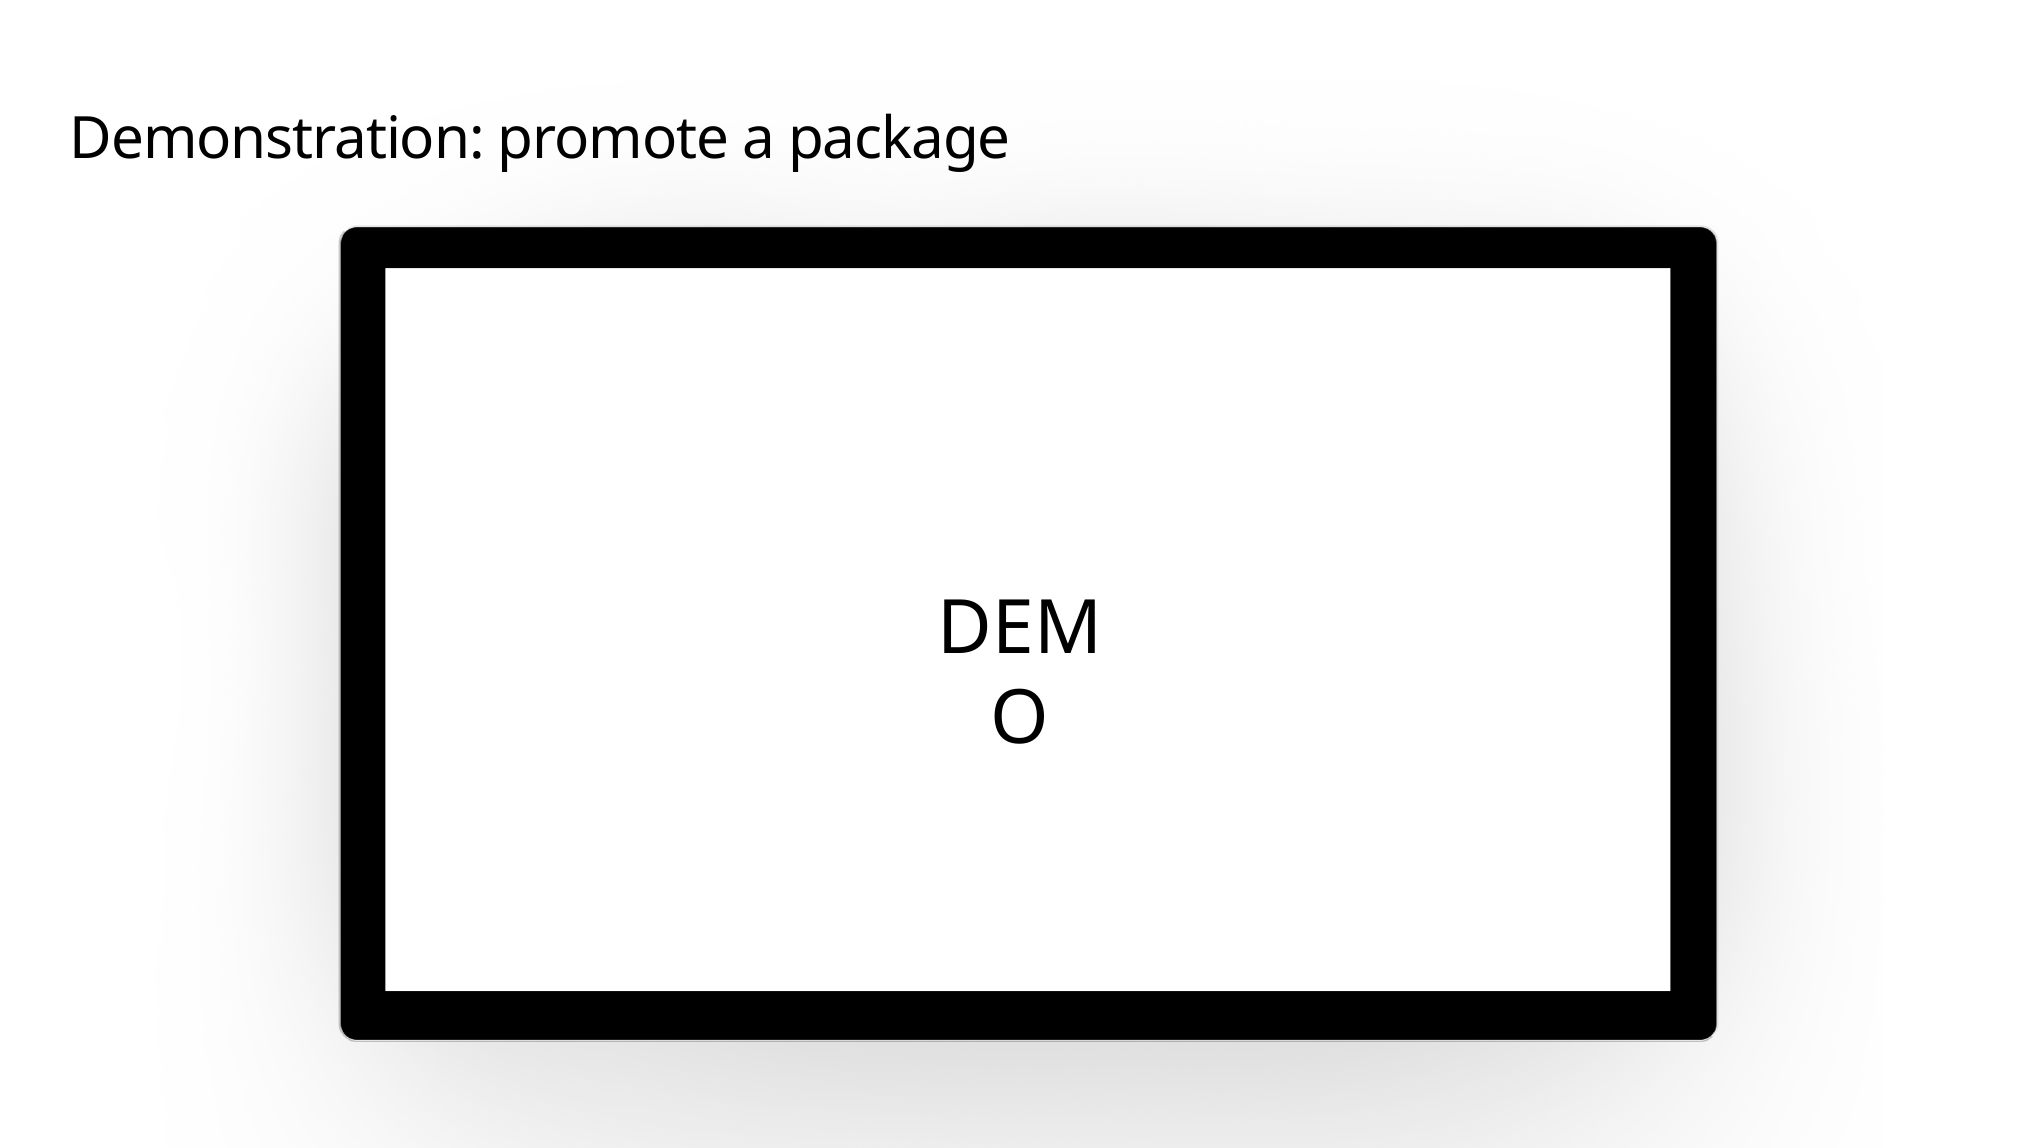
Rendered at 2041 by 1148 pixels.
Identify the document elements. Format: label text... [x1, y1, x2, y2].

text_box DEMO [894, 571, 1146, 767]
picture [64, 81, 1884, 1148]
title Demonstration: promote a package [70, 103, 1969, 172]
